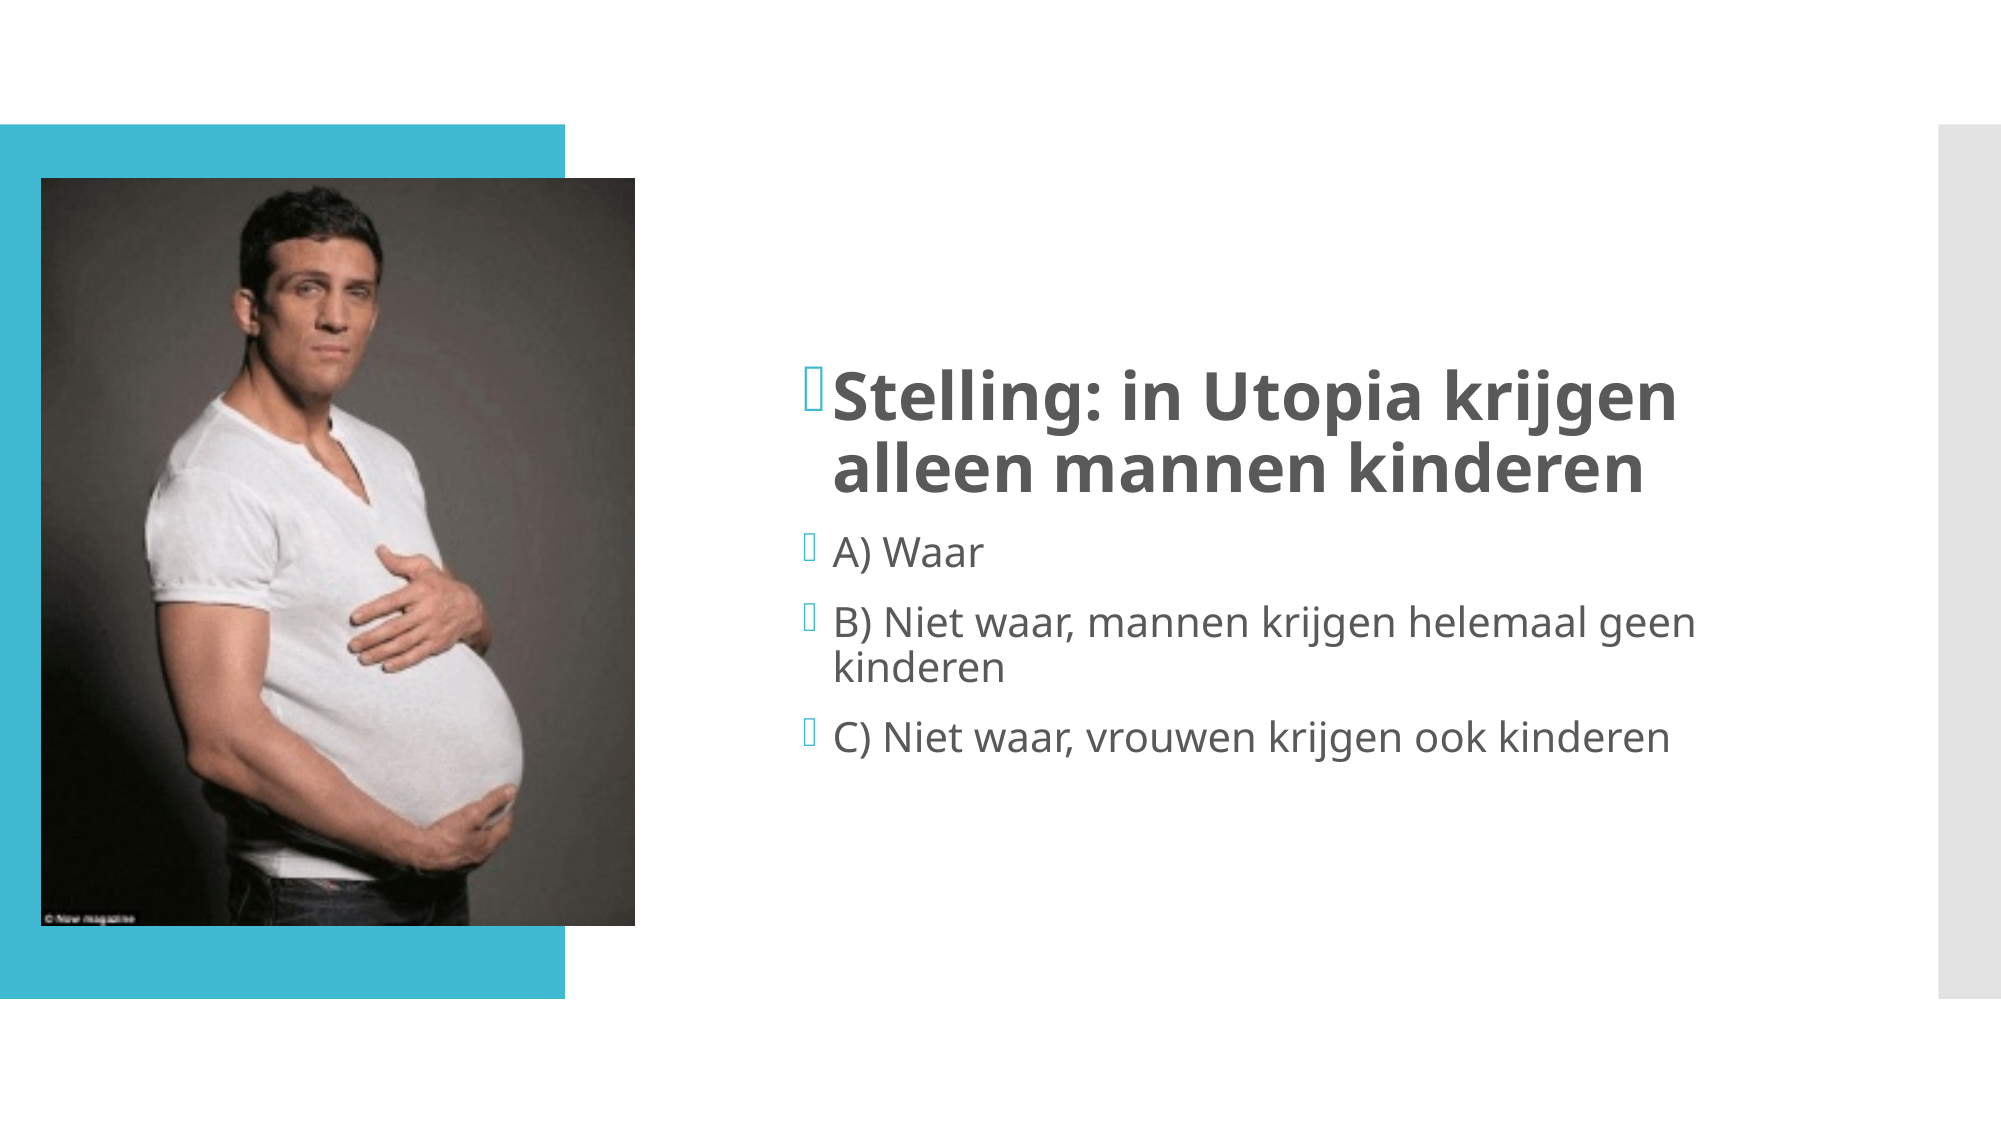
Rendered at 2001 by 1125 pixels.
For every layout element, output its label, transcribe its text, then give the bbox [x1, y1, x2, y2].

picture [41, 178, 635, 926]
list Stelling: in Utopia krijgen alleen mannen kinderen A) Waar B) Niet waar, mannen krijgen helemaal geen kinderen C) Niet waar, vrouwen krijgen ook kinderen [787, 142, 1835, 983]
